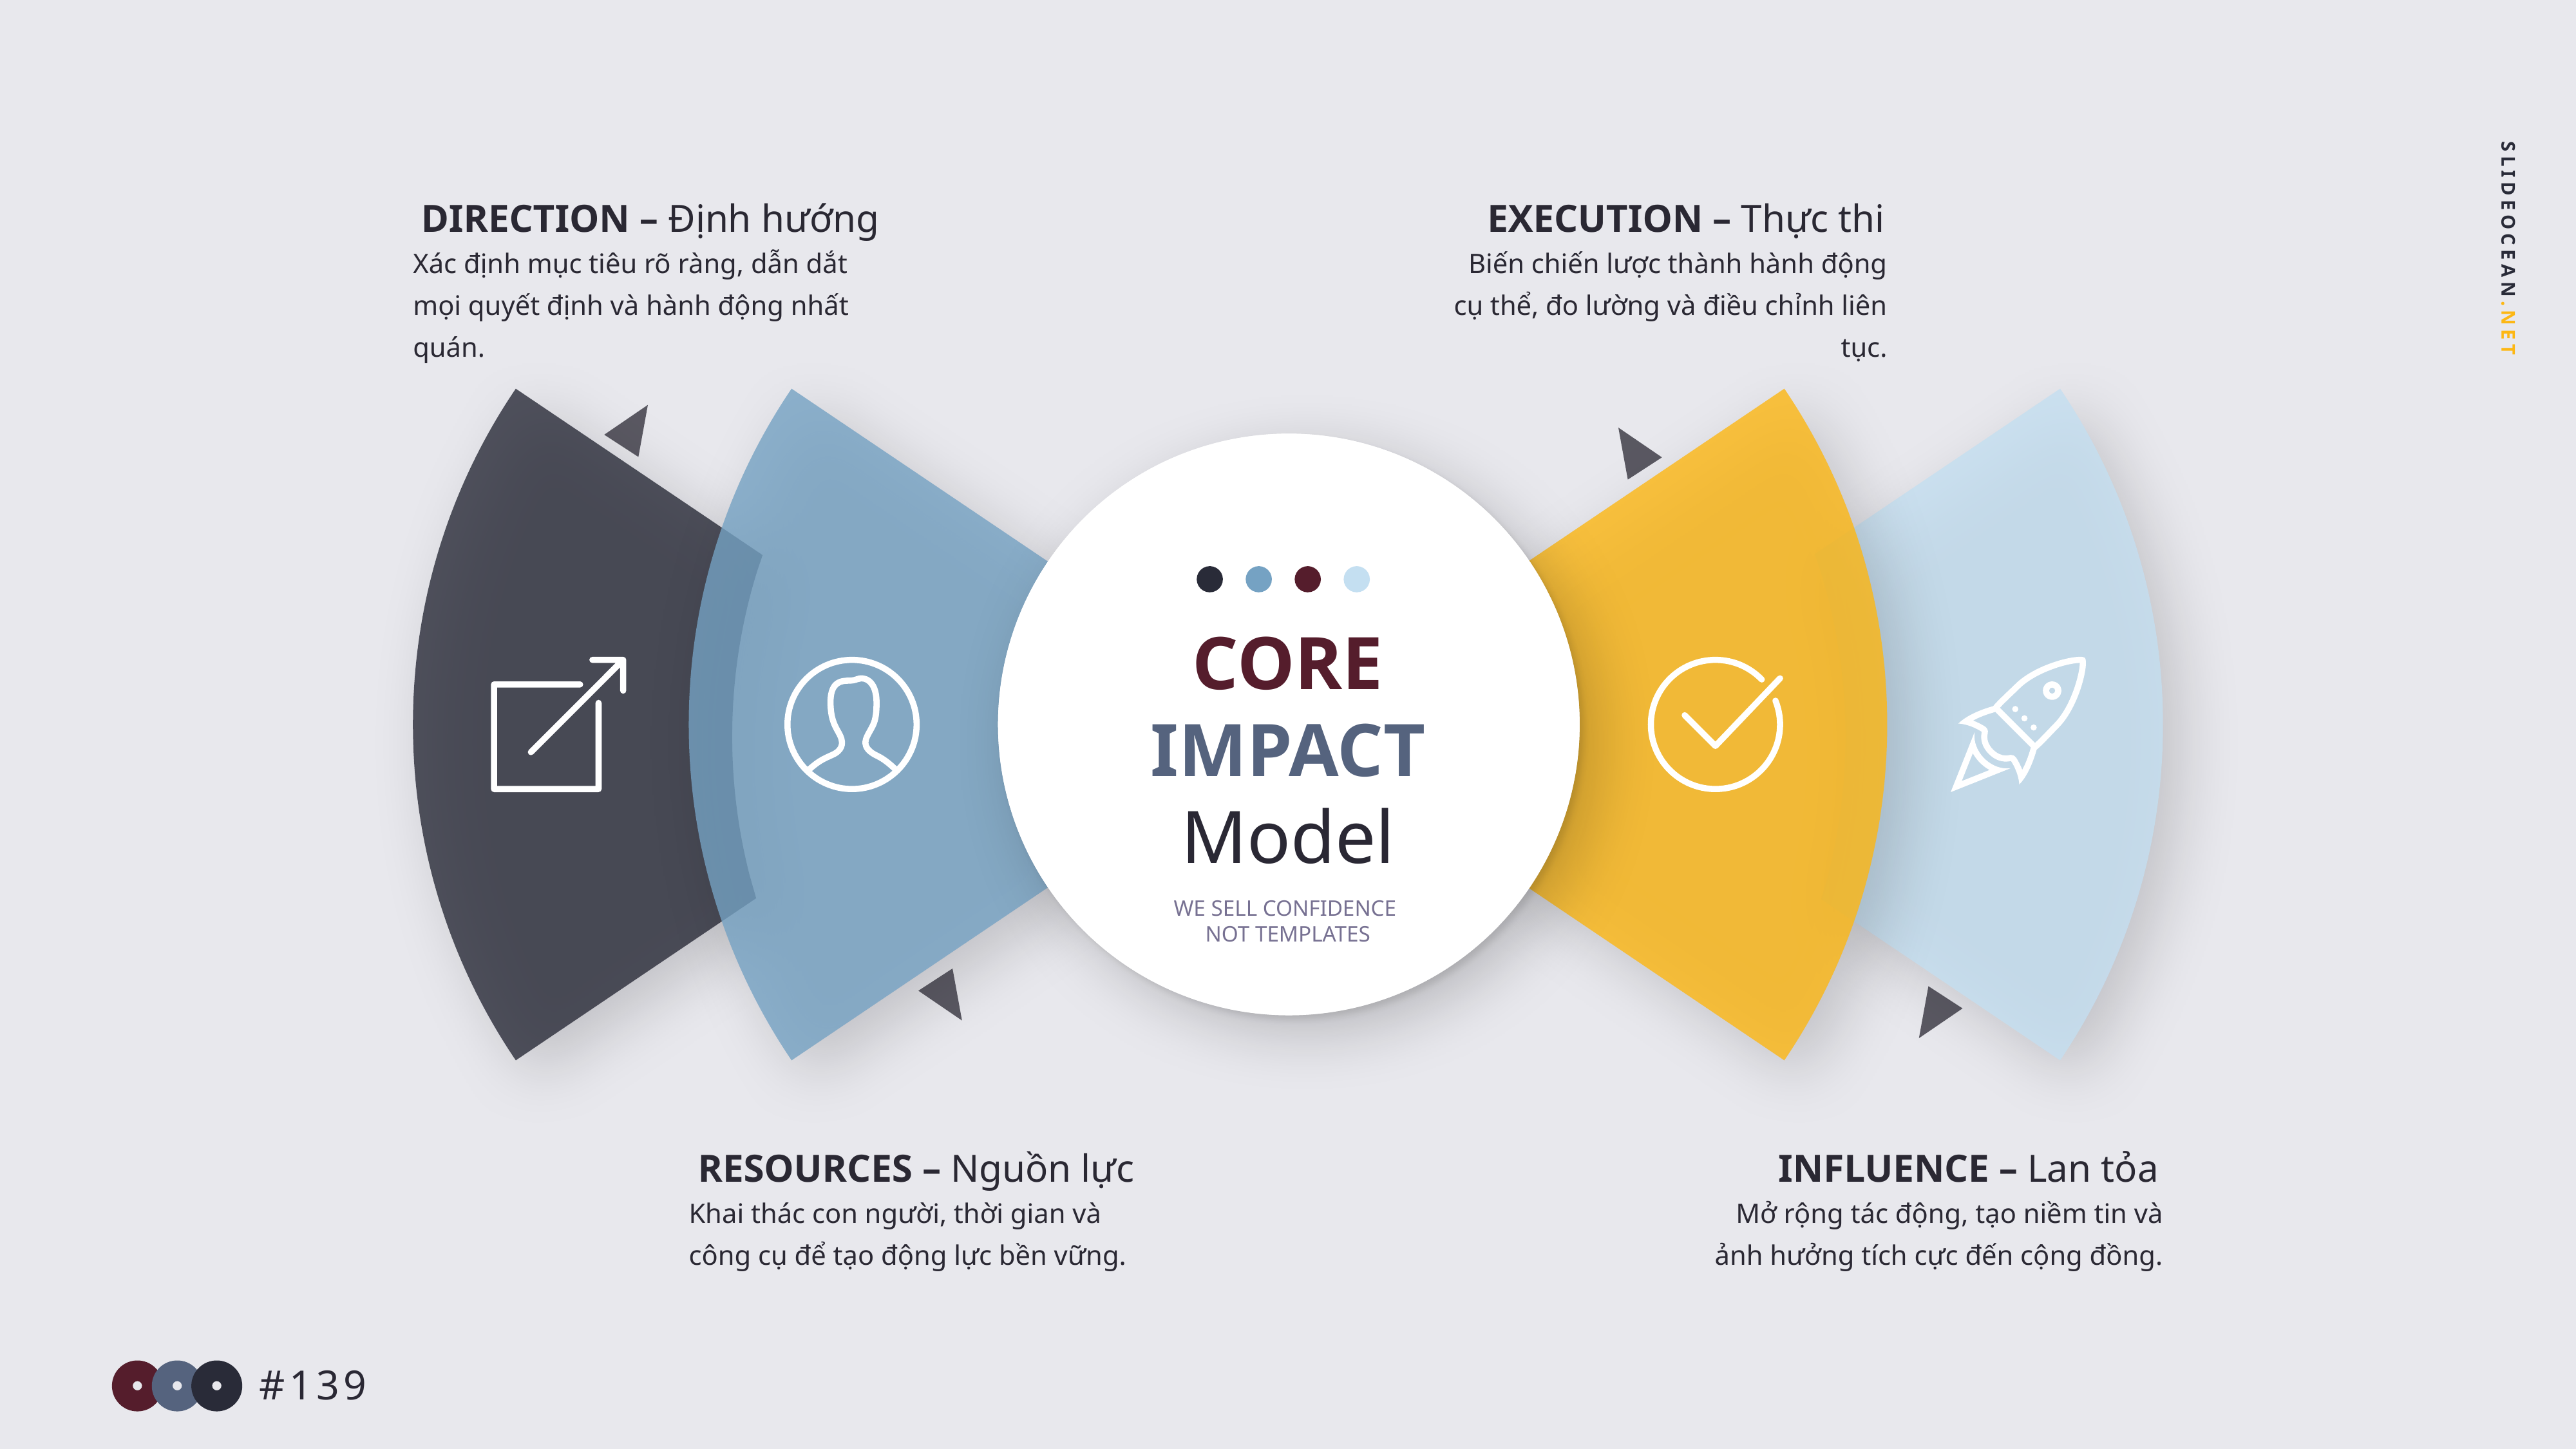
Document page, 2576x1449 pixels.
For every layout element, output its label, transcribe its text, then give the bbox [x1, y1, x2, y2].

text_box [1917, 984, 1965, 1041]
text_box [1558, 387, 1888, 1062]
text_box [688, 1122, 1144, 1276]
text_box [1342, 565, 1371, 594]
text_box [1708, 1122, 2164, 1276]
text_box #139 [259, 1359, 435, 1408]
text_box [412, 387, 715, 1062]
text_box [916, 967, 964, 1023]
text_box [687, 387, 1044, 1062]
text_box [602, 402, 650, 459]
text_box WE SELL CONFIDENCE NOT TEMPLATES [1164, 890, 1412, 951]
text_box [1958, 656, 2086, 785]
text_box [1616, 425, 1664, 482]
text_box [1647, 656, 1783, 793]
text_box CORE IMPACT Model [1141, 612, 1435, 883]
text_box [527, 656, 627, 755]
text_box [1432, 173, 1888, 327]
text_box [491, 681, 602, 793]
text_box [1195, 565, 1224, 594]
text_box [412, 173, 888, 368]
text_box [1890, 387, 2164, 1062]
text_box [784, 656, 920, 793]
text_box [997, 432, 1581, 1017]
text_box [1951, 732, 2011, 793]
text_box [1293, 565, 1322, 594]
text_box [1244, 565, 1273, 594]
